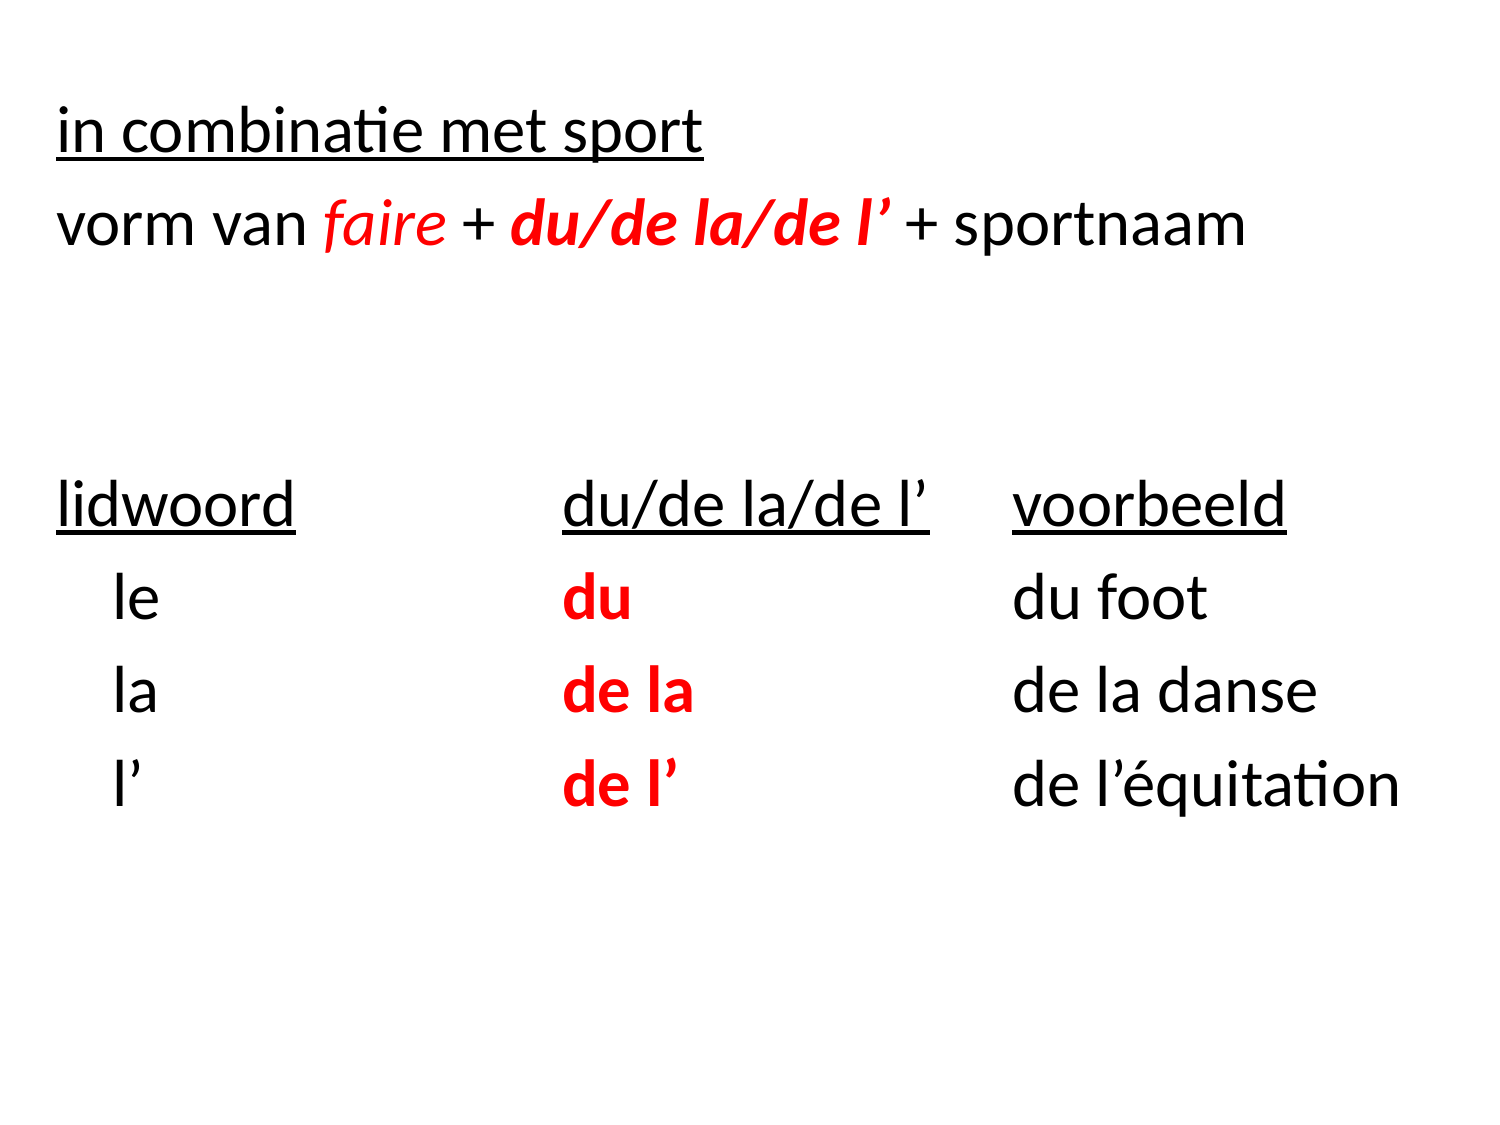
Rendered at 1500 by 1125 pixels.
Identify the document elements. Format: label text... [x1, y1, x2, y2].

text_box in combinatie met sport vorm van faire + du/de la/de l’ + sportnaam lidwoord du/de la/de l’ voorbeeld le du du foot la de la de la danse l’ de l’ de l’équitation [41, 78, 1459, 1024]
